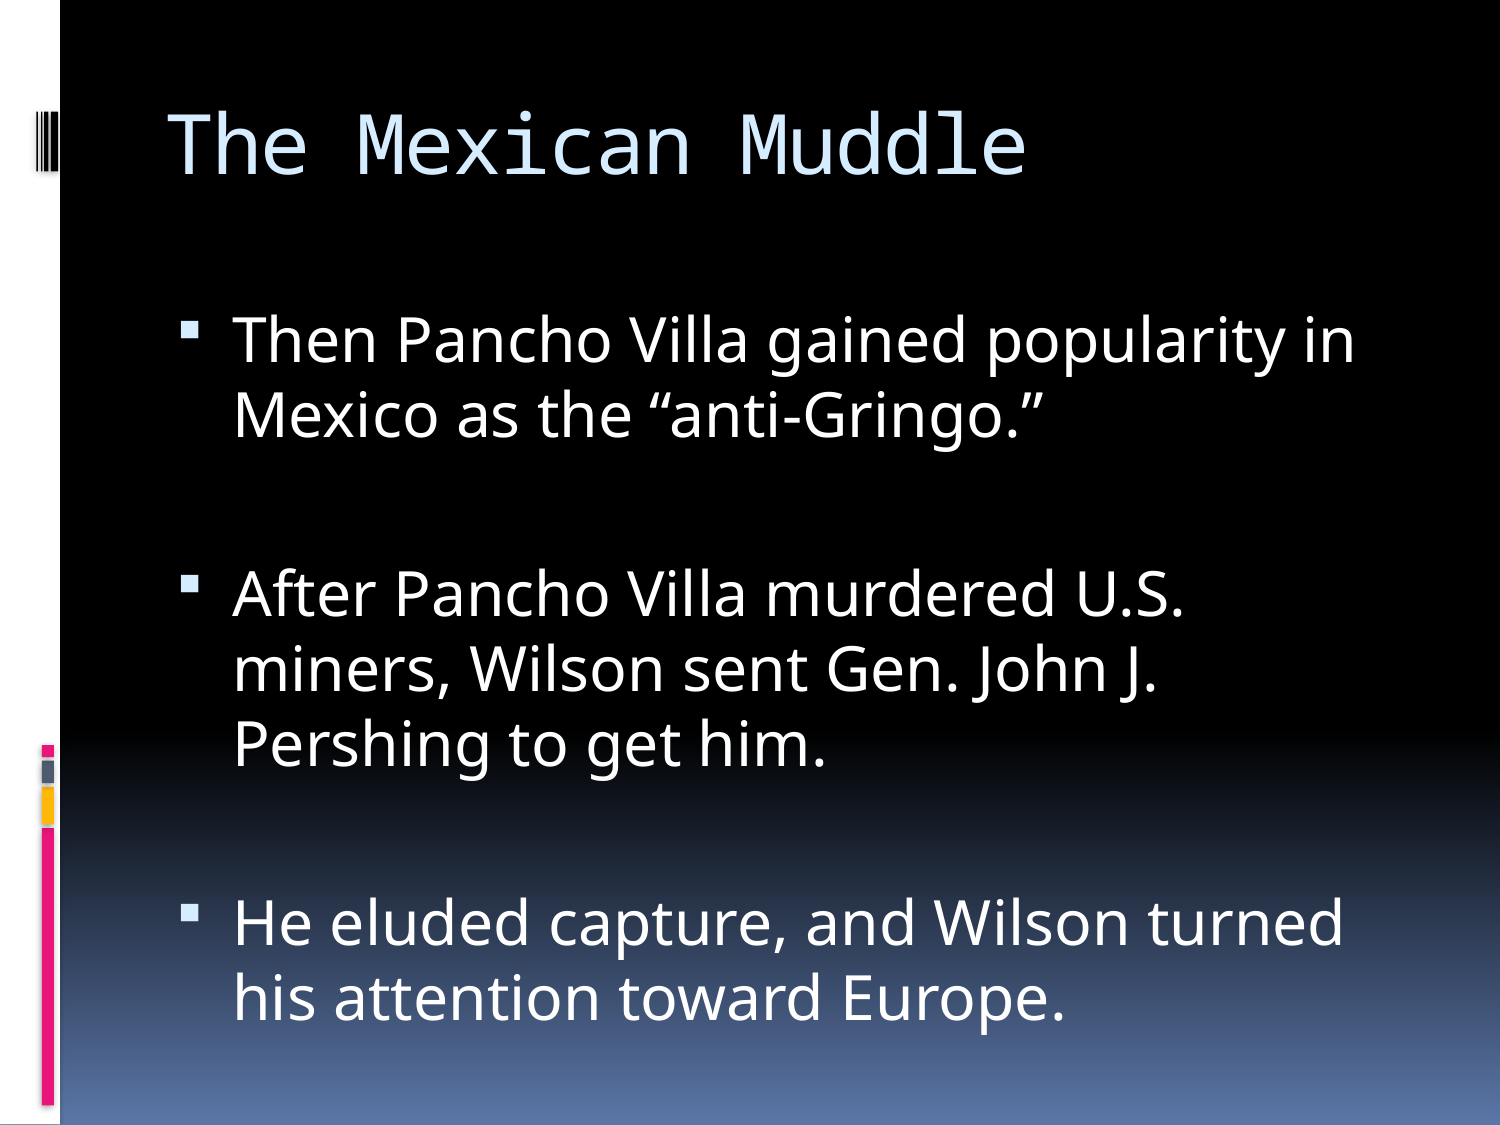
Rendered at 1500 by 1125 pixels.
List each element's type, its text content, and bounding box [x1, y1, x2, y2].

title The Mexican Muddle [150, 83, 1425, 234]
list Then Pancho Villa gained popularity in Mexico as the “anti-Gringo.” After Pancho Villa murdered U.S. miners, Wilson sent Gen. John J. Pershing to get him. He eluded capture, and Wilson turned his attention toward Europe. [150, 292, 1425, 1043]
